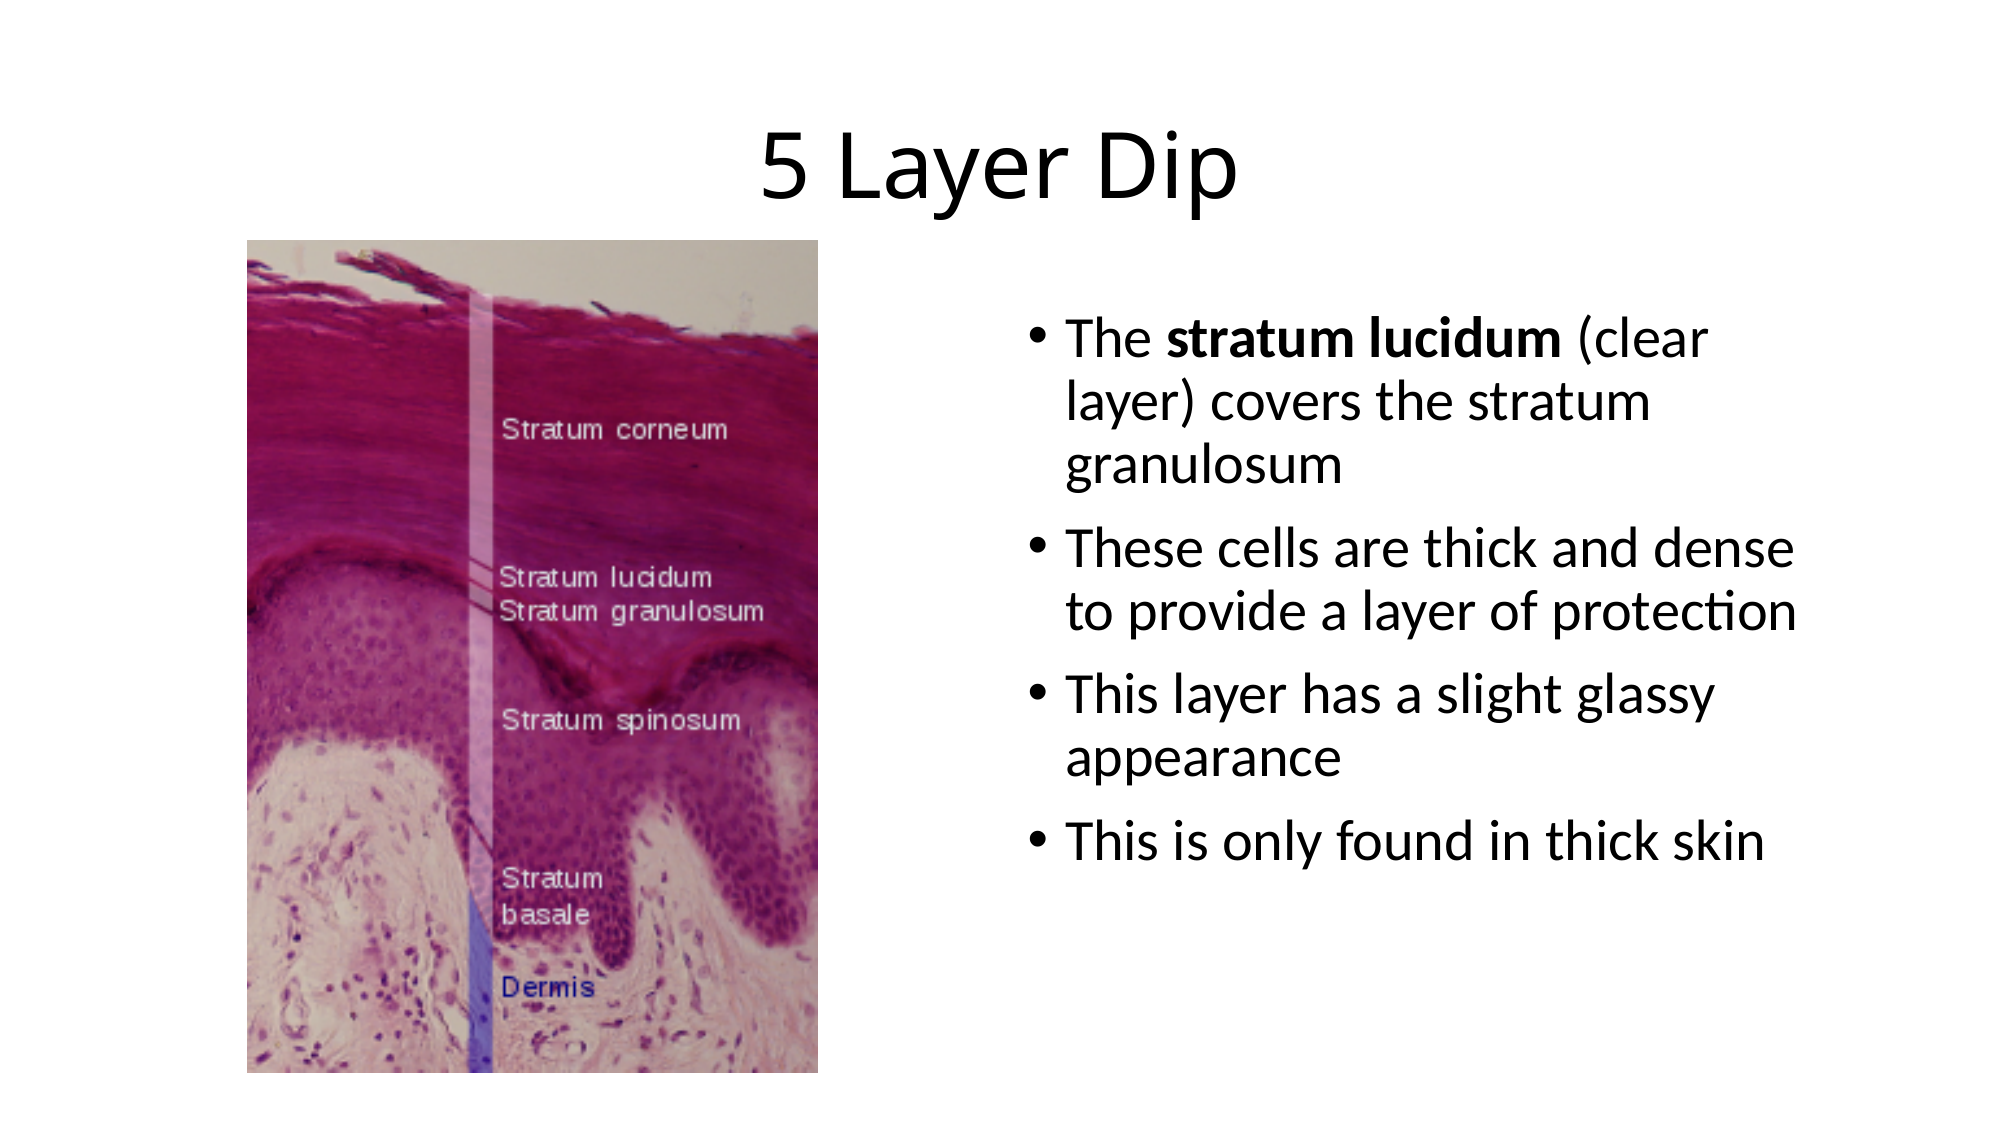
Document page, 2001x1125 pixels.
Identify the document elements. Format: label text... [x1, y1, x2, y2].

picture [247, 240, 818, 1073]
title 5 Layer Dip [137, 59, 1863, 278]
list The stratum lucidum (clear layer) covers the stratum granulosum These cells are thick and dense to provide a layer of protection This layer has a slight glassy appearance This is only found in thick skin [1012, 299, 1863, 1014]
